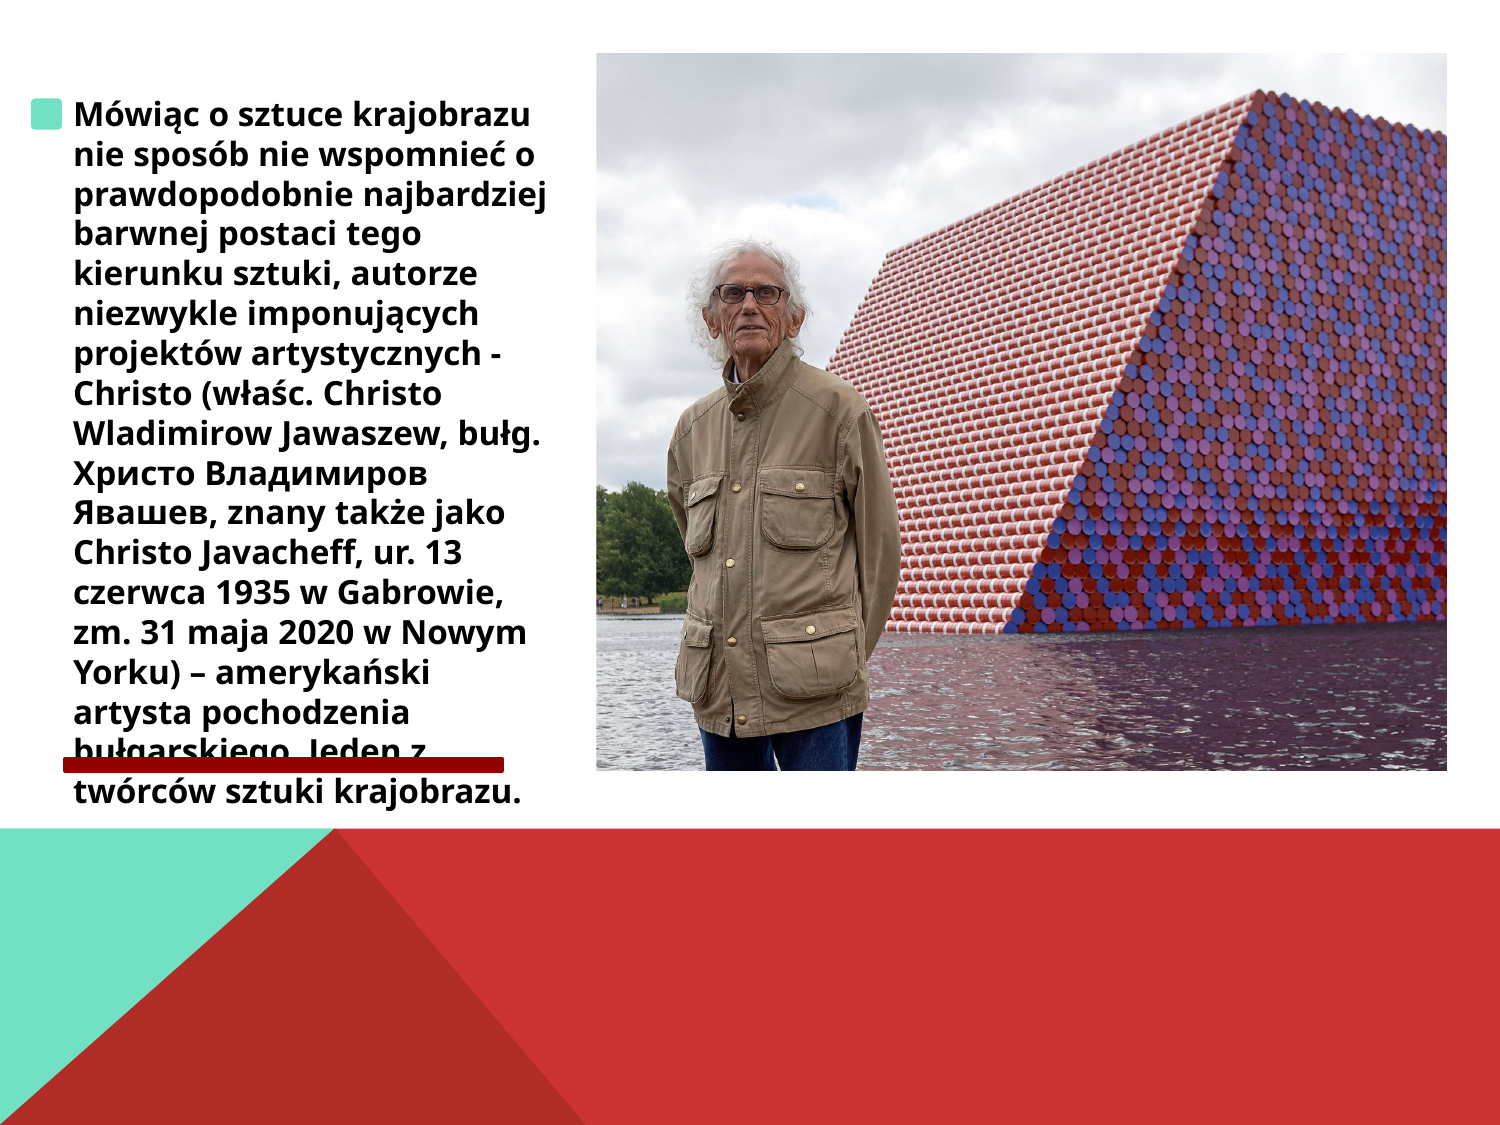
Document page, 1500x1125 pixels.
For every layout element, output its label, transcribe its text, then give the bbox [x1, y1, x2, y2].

picture [596, 52, 1447, 772]
list Mówiąc o sztuce krajobrazu nie sposób nie wspomnieć o prawdopodobnie najbardziej barwnej postaci tego kierunku sztuki, autorze niezwykle imponujących projektów artystycznych - Christo (właśc. Christo Wladimirow Jawaszew, bułg. Христо Владимиров Явашев, znany także jako Christo Javacheff, ur. 13 czerwca 1935 w Gabrowie, zm. 31 maja 2020 w Nowym Yorku) – amerykański artysta pochodzenia bułgarskiego. Jeden z twórców sztuki krajobrazu. [1, 85, 571, 823]
text_box [26, 94, 67, 134]
text_box [63, 757, 504, 773]
